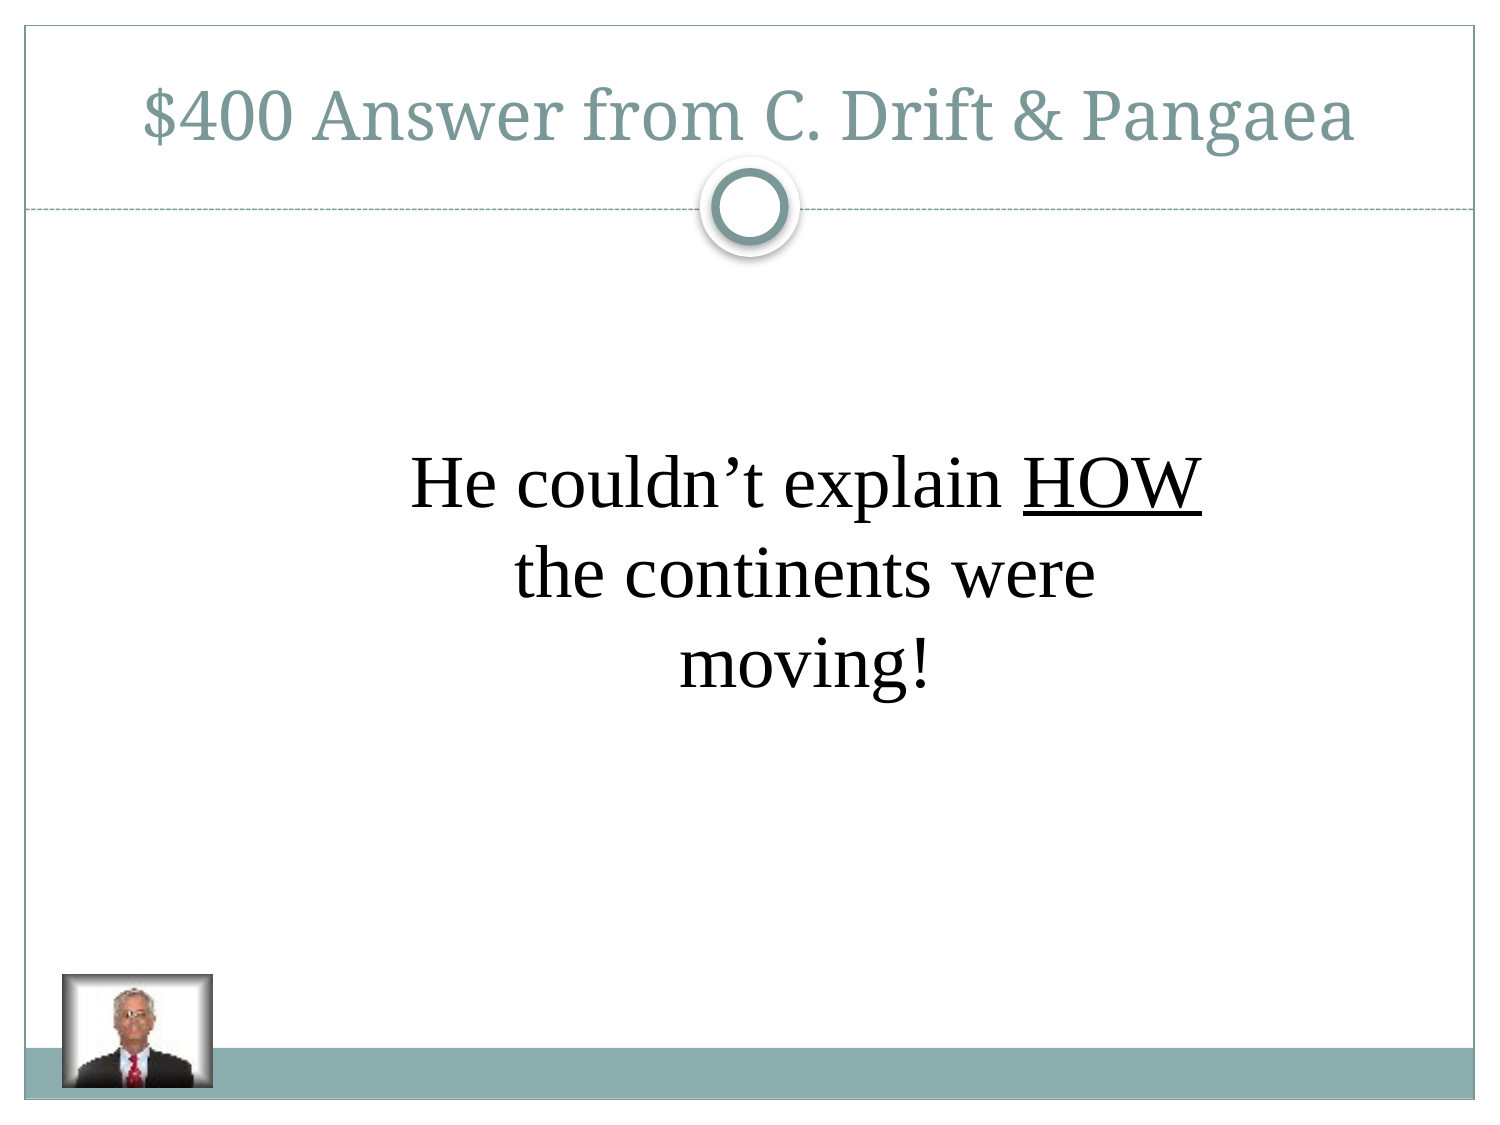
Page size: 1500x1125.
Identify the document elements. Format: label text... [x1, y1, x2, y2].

picture [62, 974, 213, 1088]
title $400 Answer from C. Drift & Pangaea [49, 37, 1450, 162]
text_box He couldn’t explain HOW the continents were moving! [387, 424, 1225, 710]
